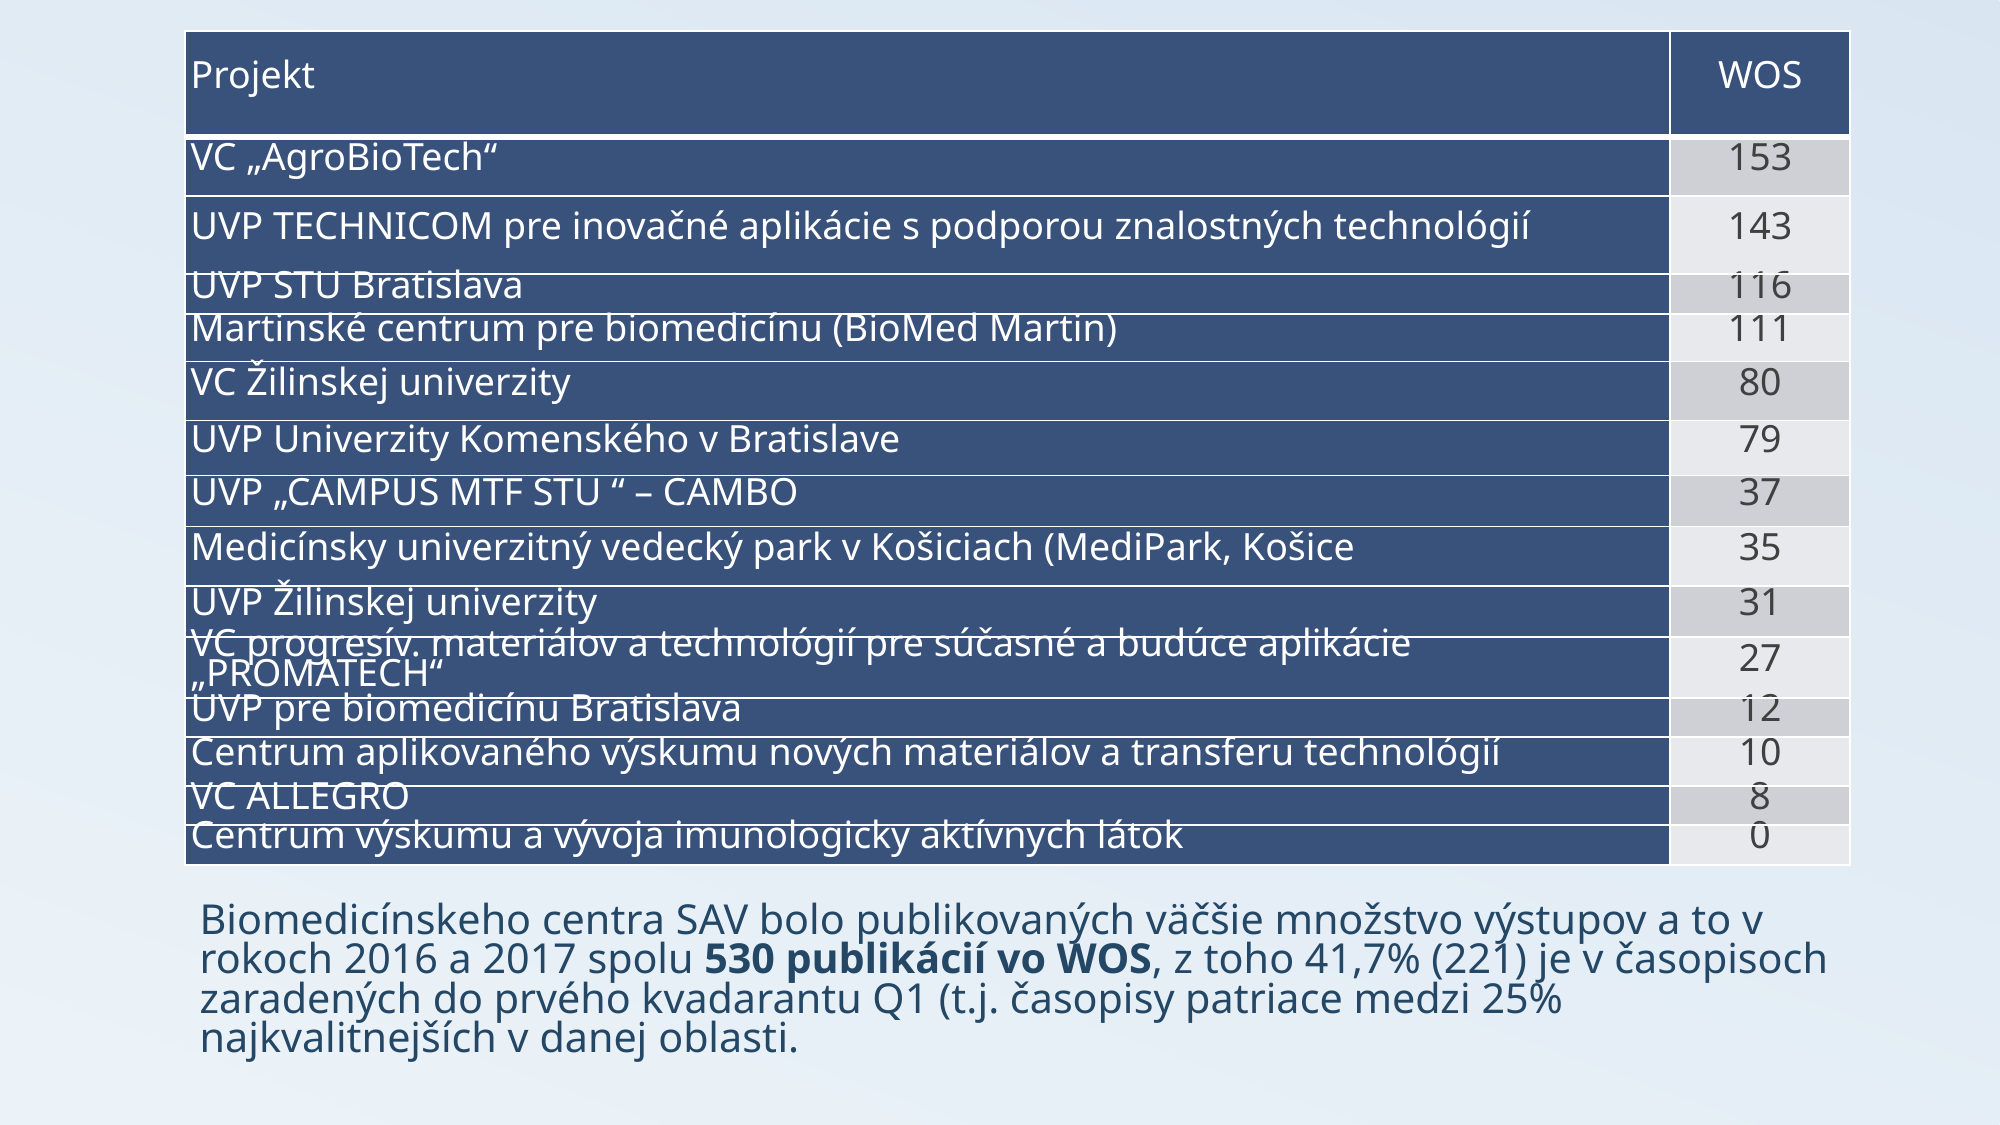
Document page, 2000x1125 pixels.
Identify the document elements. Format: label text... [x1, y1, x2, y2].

table_cell Martinské centrum pre biomedicínu (BioMed Martin) [186, 315, 1669, 361]
table_cell 153 [1671, 140, 1849, 195]
table_cell 37 [1671, 476, 1849, 526]
table_header WOS [1671, 32, 1849, 134]
table_cell 12 [1671, 699, 1849, 736]
table_cell VC ALLEGRO [186, 787, 1669, 824]
table_cell UVP pre biomedicínu Bratislava [186, 699, 1669, 736]
table_cell 27 [1671, 638, 1849, 697]
table_cell 10 [1671, 738, 1849, 785]
table_cell 116 [1671, 275, 1849, 313]
table_cell 143 [1671, 197, 1849, 273]
title Biomedicínskeho centra SAV bolo publikovaných väčšie množstvo výstupov a to v rokoch 2016 a 2017 spolu 530 publikácií vo WOS, z toho 41,7% (221) je v časopisoch zaradených do prvého kvadarantu Q1 (t.j. časopisy patriace medzi 25% najkvalitnejších v danej oblasti. [184, 893, 1851, 1069]
table_cell VC Žilinskej univerzity [186, 362, 1669, 420]
table_cell 111 [1671, 315, 1849, 361]
table_cell UVP Žilinskej univerzity [186, 587, 1669, 636]
table_cell Centrum aplikovaného výskumu nových materiálov a transferu technológií [186, 738, 1669, 785]
table_cell VC progresív. materiálov a technológií pre súčasné a budúce aplikácie „PROMATECH“ [186, 638, 1669, 697]
table_cell UVP TECHNICOM pre inovačné aplikácie s podporou znalostných technológií [186, 197, 1669, 273]
table_cell Centrum výskumu a vývoja imunologicky aktívnych látok [186, 826, 1669, 864]
table_cell UVP Univerzity Komenského v Bratislave [186, 421, 1669, 475]
table_cell 31 [1671, 587, 1849, 636]
table_cell Medicínsky univerzitný vedecký park v Košiciach (MediPark, Košice [186, 527, 1669, 585]
table_cell UVP „CAMPUS MTF STU “ – CAMBO [186, 476, 1669, 526]
table_cell 79 [1671, 421, 1849, 475]
table_cell 80 [1671, 362, 1849, 420]
table_cell 35 [1671, 527, 1849, 585]
table_cell 0 [1671, 826, 1849, 864]
table_header Projekt [186, 32, 1669, 134]
table_cell VC „AgroBioTech“ [186, 140, 1669, 195]
table_cell UVP STU Bratislava [186, 275, 1669, 313]
table_cell 8 [1671, 787, 1849, 824]
